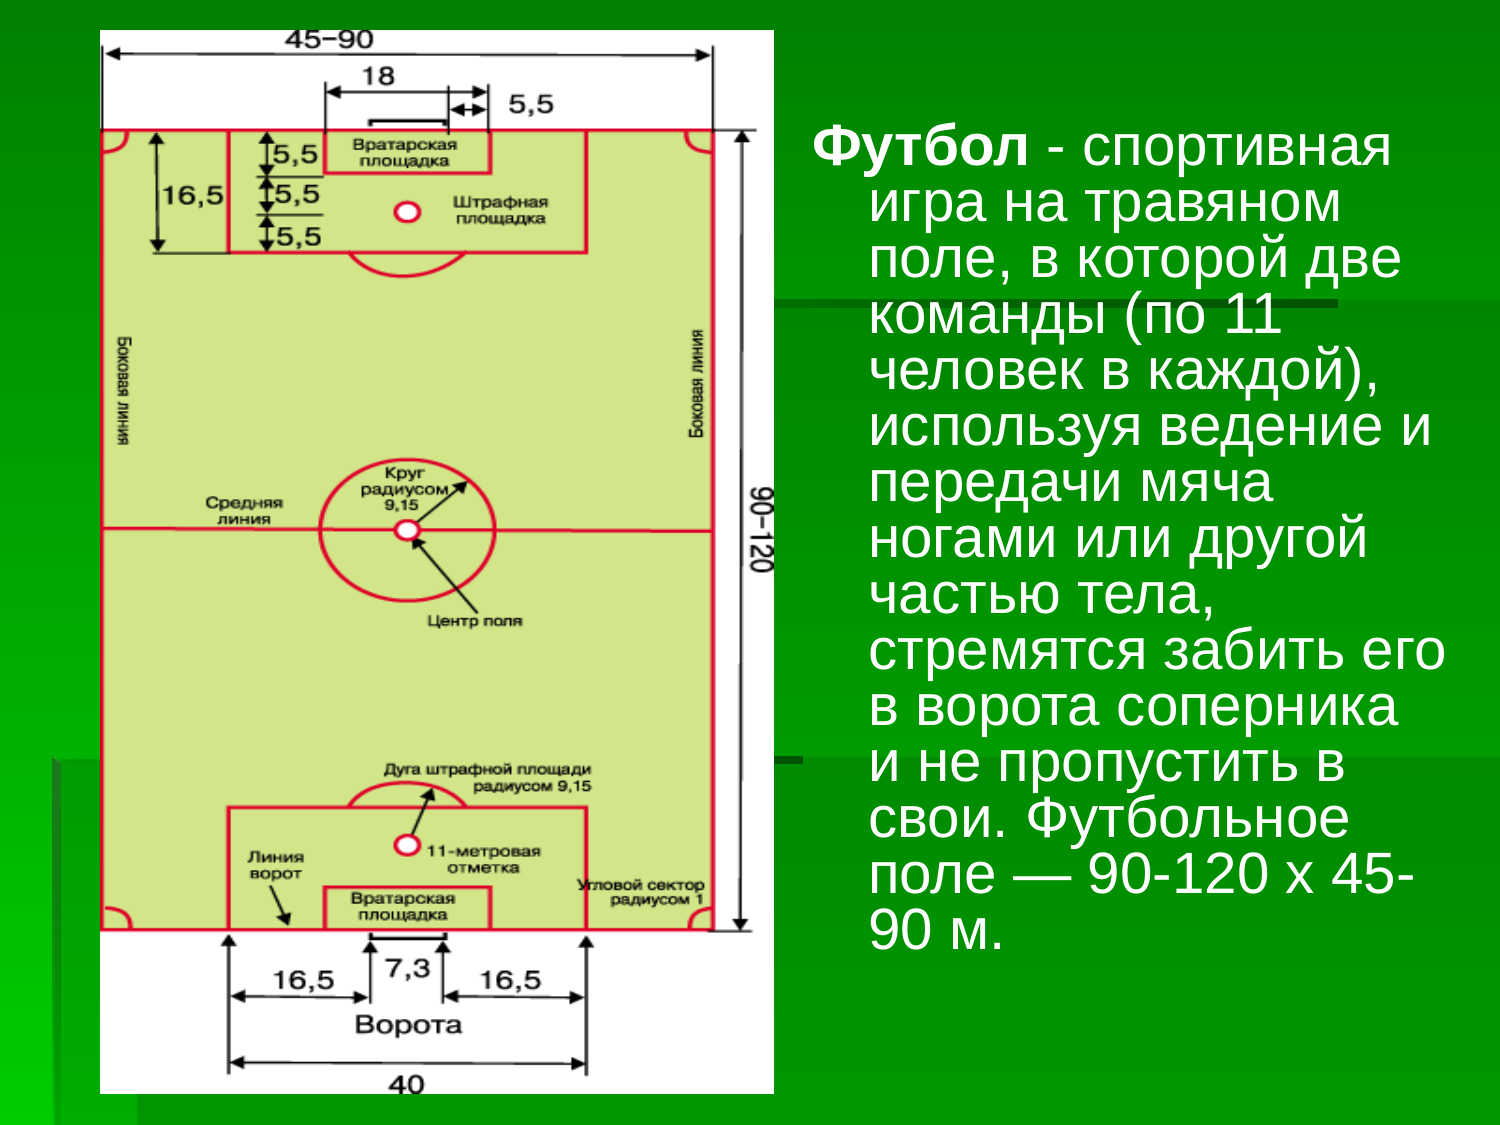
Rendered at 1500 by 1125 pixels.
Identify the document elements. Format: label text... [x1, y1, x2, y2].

picture [99, 30, 774, 1095]
list Футбол - спортивная игра на травяном поле, в которой две команды (по 11 человек в каждой), используя ведение и передачи мяча ногами или другой частью тела, стремятся забить его в ворота соперника и не пропустить в свои. Футбольное поле — 90-120 х 45-90 м. [796, 113, 1463, 1000]
